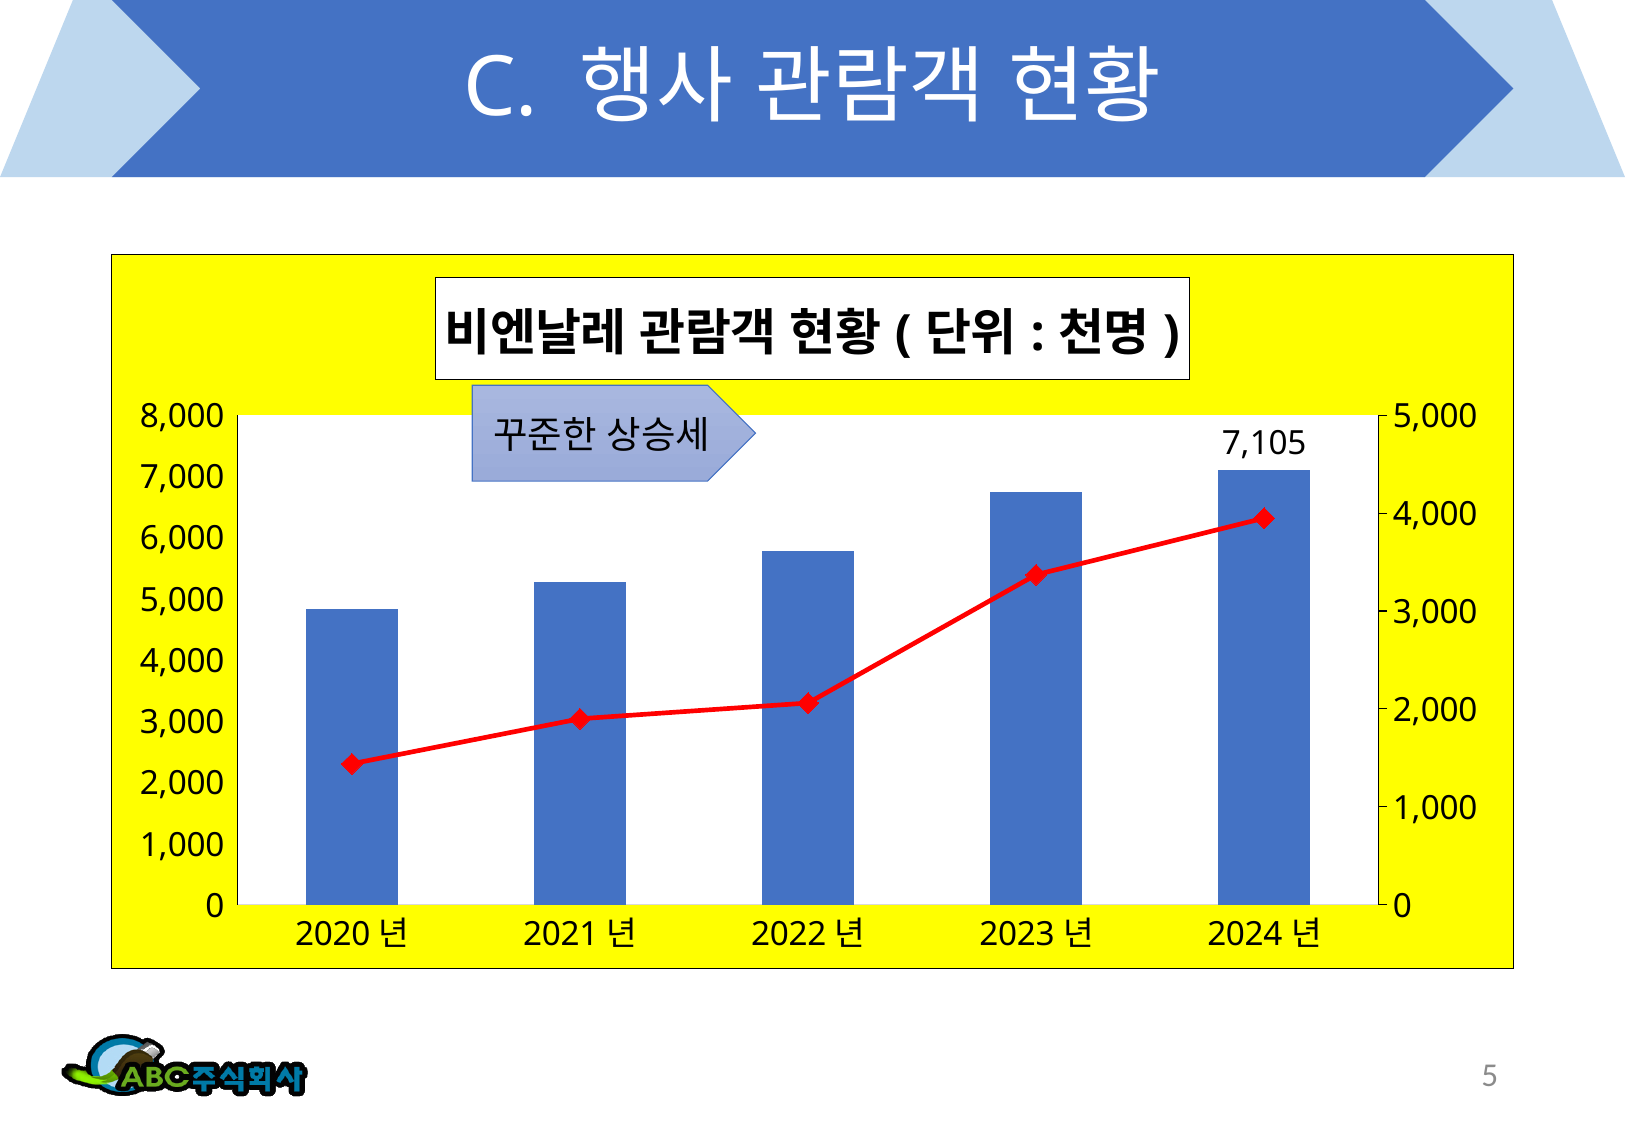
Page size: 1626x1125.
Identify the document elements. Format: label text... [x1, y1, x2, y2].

slide_number 5 [1147, 1042, 1514, 1103]
title C. 행사 관람객 현황 [0, 0, 1625, 178]
chart [111, 254, 1514, 969]
picture [50, 1027, 315, 1101]
